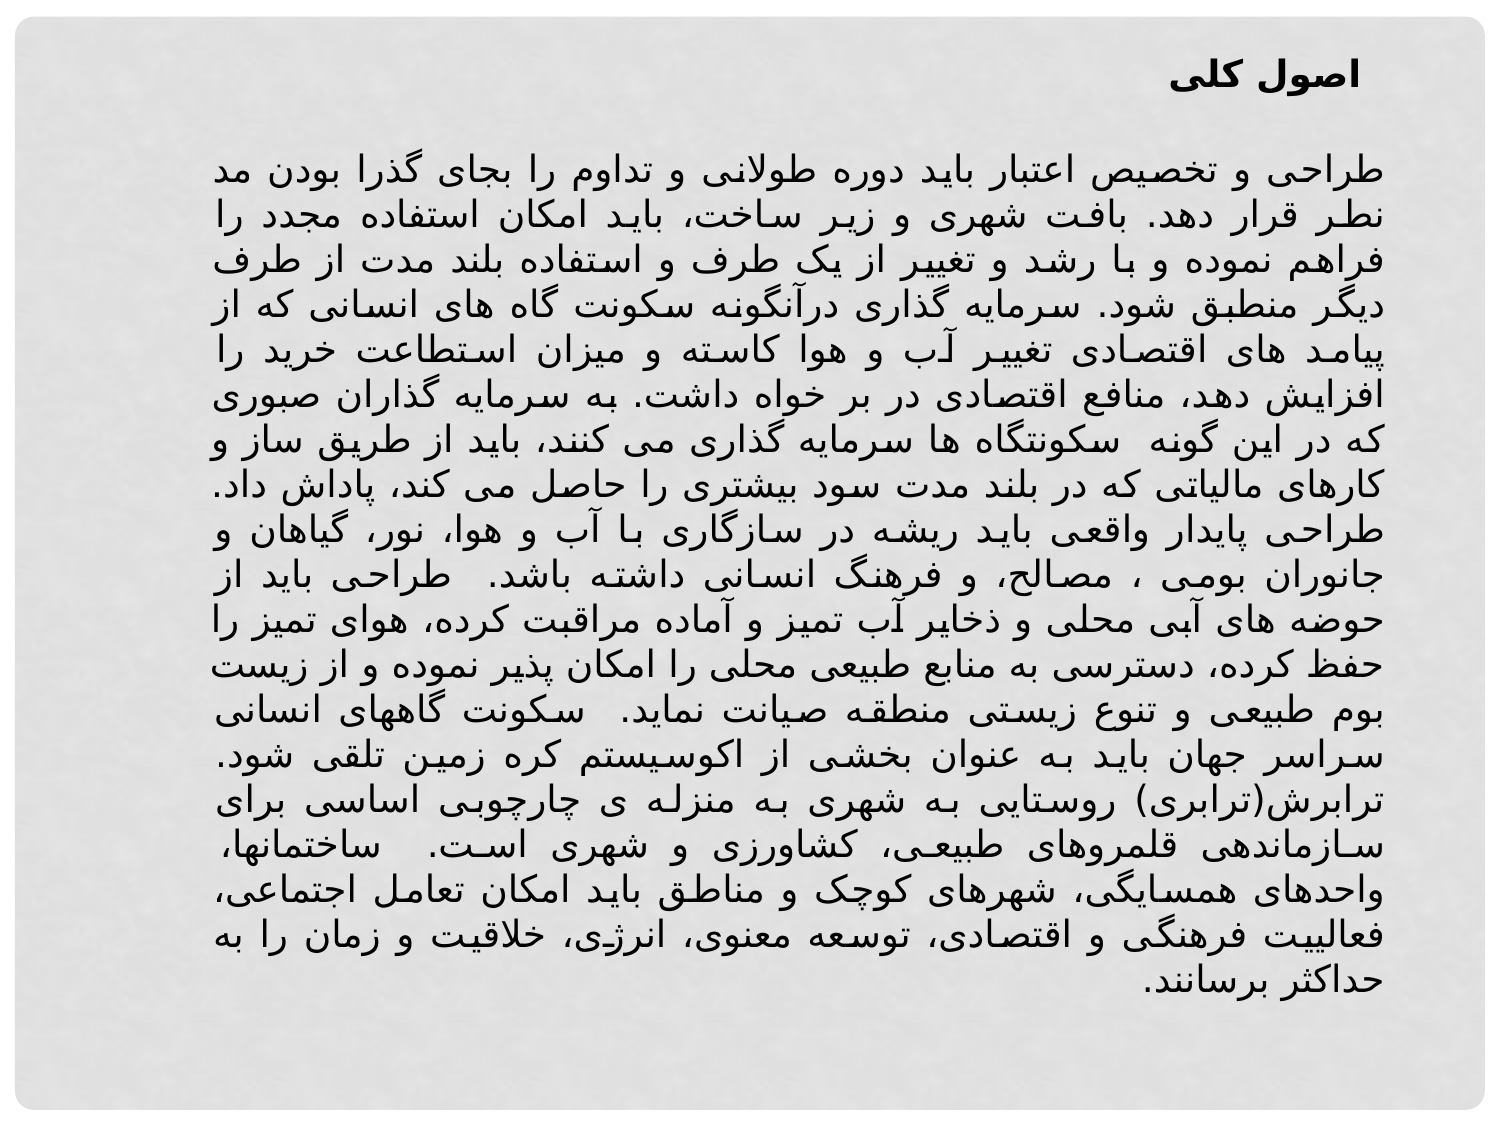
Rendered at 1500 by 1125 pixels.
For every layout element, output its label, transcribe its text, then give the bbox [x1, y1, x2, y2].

text_box طراحی و تخصیص اعتبار باید دوره طولانی و تداوم را بجای گذرا بودن مد نطر قرار دهد. بافت شهری و زیر ساخت، باید امکان استفاده مجدد را فراهم نموده و با رشد و تغییر از یک طرف و استفاده بلند مدت از طرف دیگر منطبق شود. سرمایه گذاری درآنگونه سکونت گاه های انسانی که از پیامد های اقتصادی تغییر آب و هوا کاسته و میزان استطاعت خرید را افزایش دهد، منافع اقتصادی در بر خواه داشت. به سرمایه گذاران صبوری که در این گونه سکونتگاه ها سرمایه گذاری می کنند، باید از طریق ساز و کارهای مالیاتی که در بلند مدت سود بیشتری را حاصل می کند، پاداش داد. طراحی پایدار واقعی باید ریشه در سازگاری با آب و هوا، نور، گیاهان و جانوران بومی ، مصالح، و فرهنگ انسانی داشته باشد. طراحی باید از حوضه های آبی محلی و ذخایر آب تمیز و آماده مراقبت کرده، هوای تمیز را حفظ کرده، دسترسی به منابع طبیعی محلی را امکان پذیر نموده و از زیست بوم طبیعی و تنوع زیستی منطقه صیانت نماید. سکونت گاههای انسانی سراسر جهان باید به عنوان بخشی از اکوسیستم کره زمین تلقی شود. ترابرش(ترابری) روستایی به شهری به منزله ی چارچوبی اساسی برای سازماندهی قلمروهای طبیعی، کشاورزی و شهری است. ساختمانها، واحدهای همسایگی، شهرهای کوچک و مناطق باید امکان تعامل اجتماعی، فعالییت فرهنگی و اقتصادی، توسعه معنوی، انرژی، خلاقیت و زمان را به حداکثر برسانند. [194, 137, 1400, 1052]
text_box اصول کلی [1151, 42, 1376, 103]
